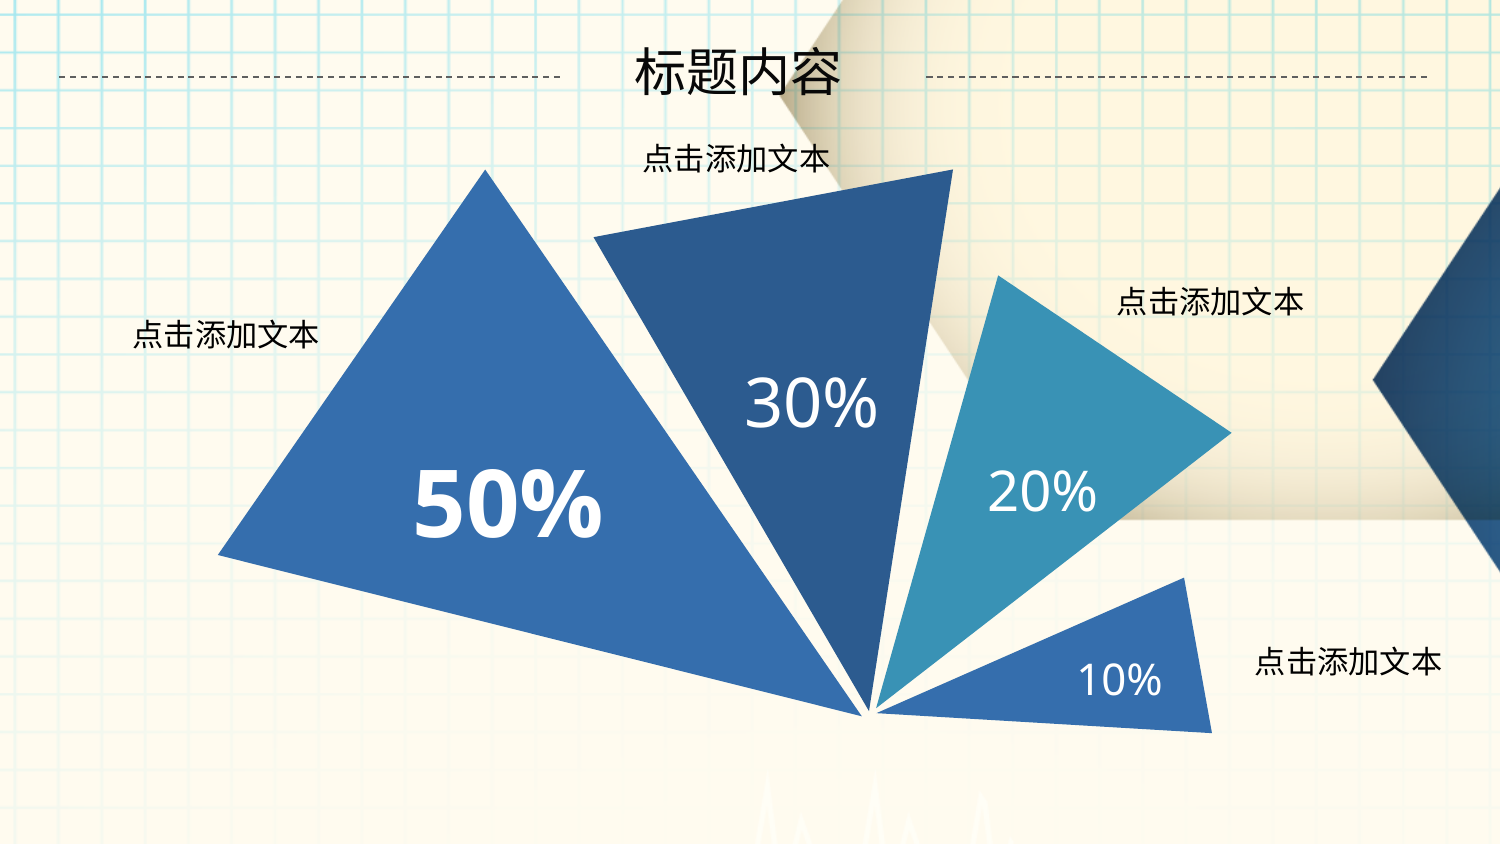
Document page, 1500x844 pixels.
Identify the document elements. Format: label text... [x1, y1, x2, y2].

text_box 点击添加文本 [1087, 275, 1334, 328]
text_box [876, 275, 1232, 709]
text_box 点击添加文本 [100, 307, 353, 360]
picture [0, 0, 1500, 844]
text_box [716, 449, 910, 712]
text_box 50% [359, 436, 658, 564]
text_box [876, 651, 1212, 734]
text_box 点击添加文本 [1226, 634, 1471, 688]
text_box [217, 169, 862, 717]
text_box 点击添加文本 [608, 132, 865, 185]
text_box [1035, 577, 1196, 643]
text_box 20% [951, 447, 1134, 530]
text_box 30% [688, 350, 936, 449]
text_box [593, 169, 954, 400]
text_box 10% [1016, 643, 1223, 711]
text_box 标题内容 [608, 32, 868, 110]
